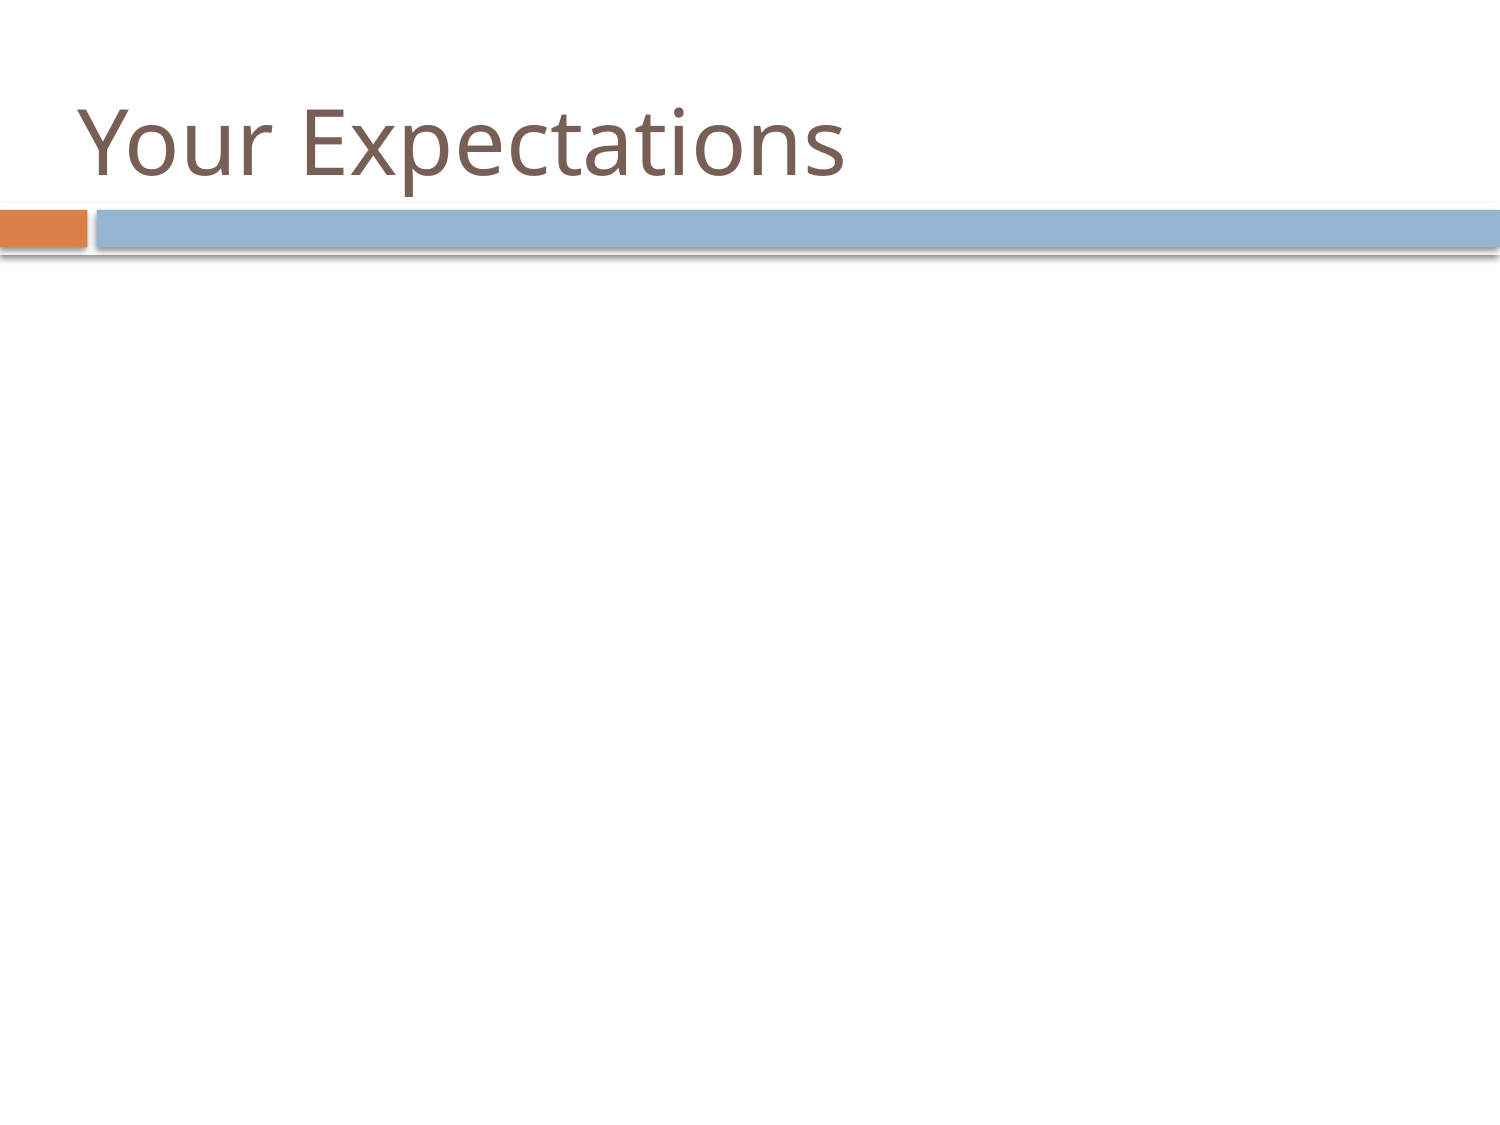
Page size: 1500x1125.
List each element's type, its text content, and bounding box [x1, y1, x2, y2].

title Your Expectations [62, 44, 1413, 233]
